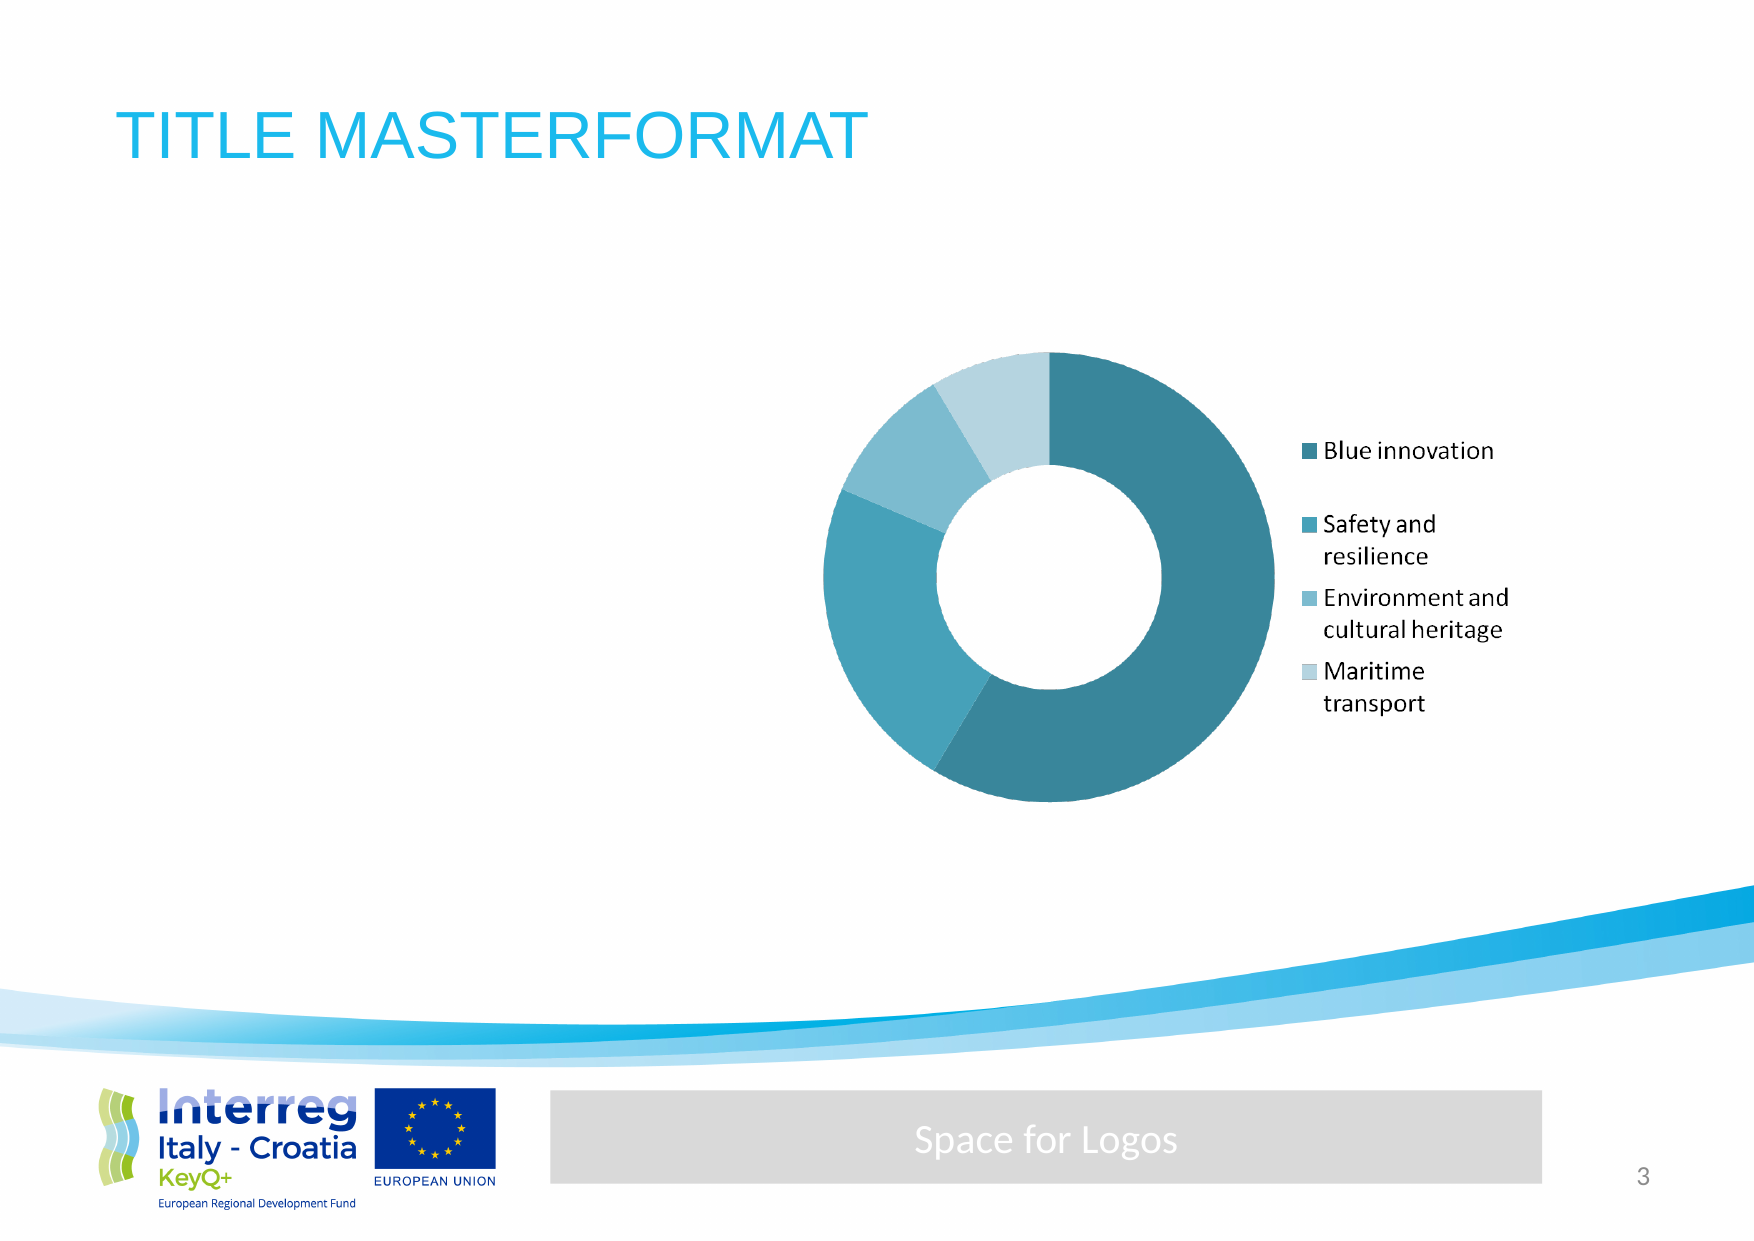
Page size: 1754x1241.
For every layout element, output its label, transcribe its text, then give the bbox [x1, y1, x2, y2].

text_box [801, 315, 1530, 839]
picture [0, 0, 1754, 1241]
text_box TITLE MASTERFORMAT [97, 83, 1656, 181]
slide_number 3 [1607, 1141, 1666, 1208]
text_box Space for Logos [549, 1089, 1543, 1185]
